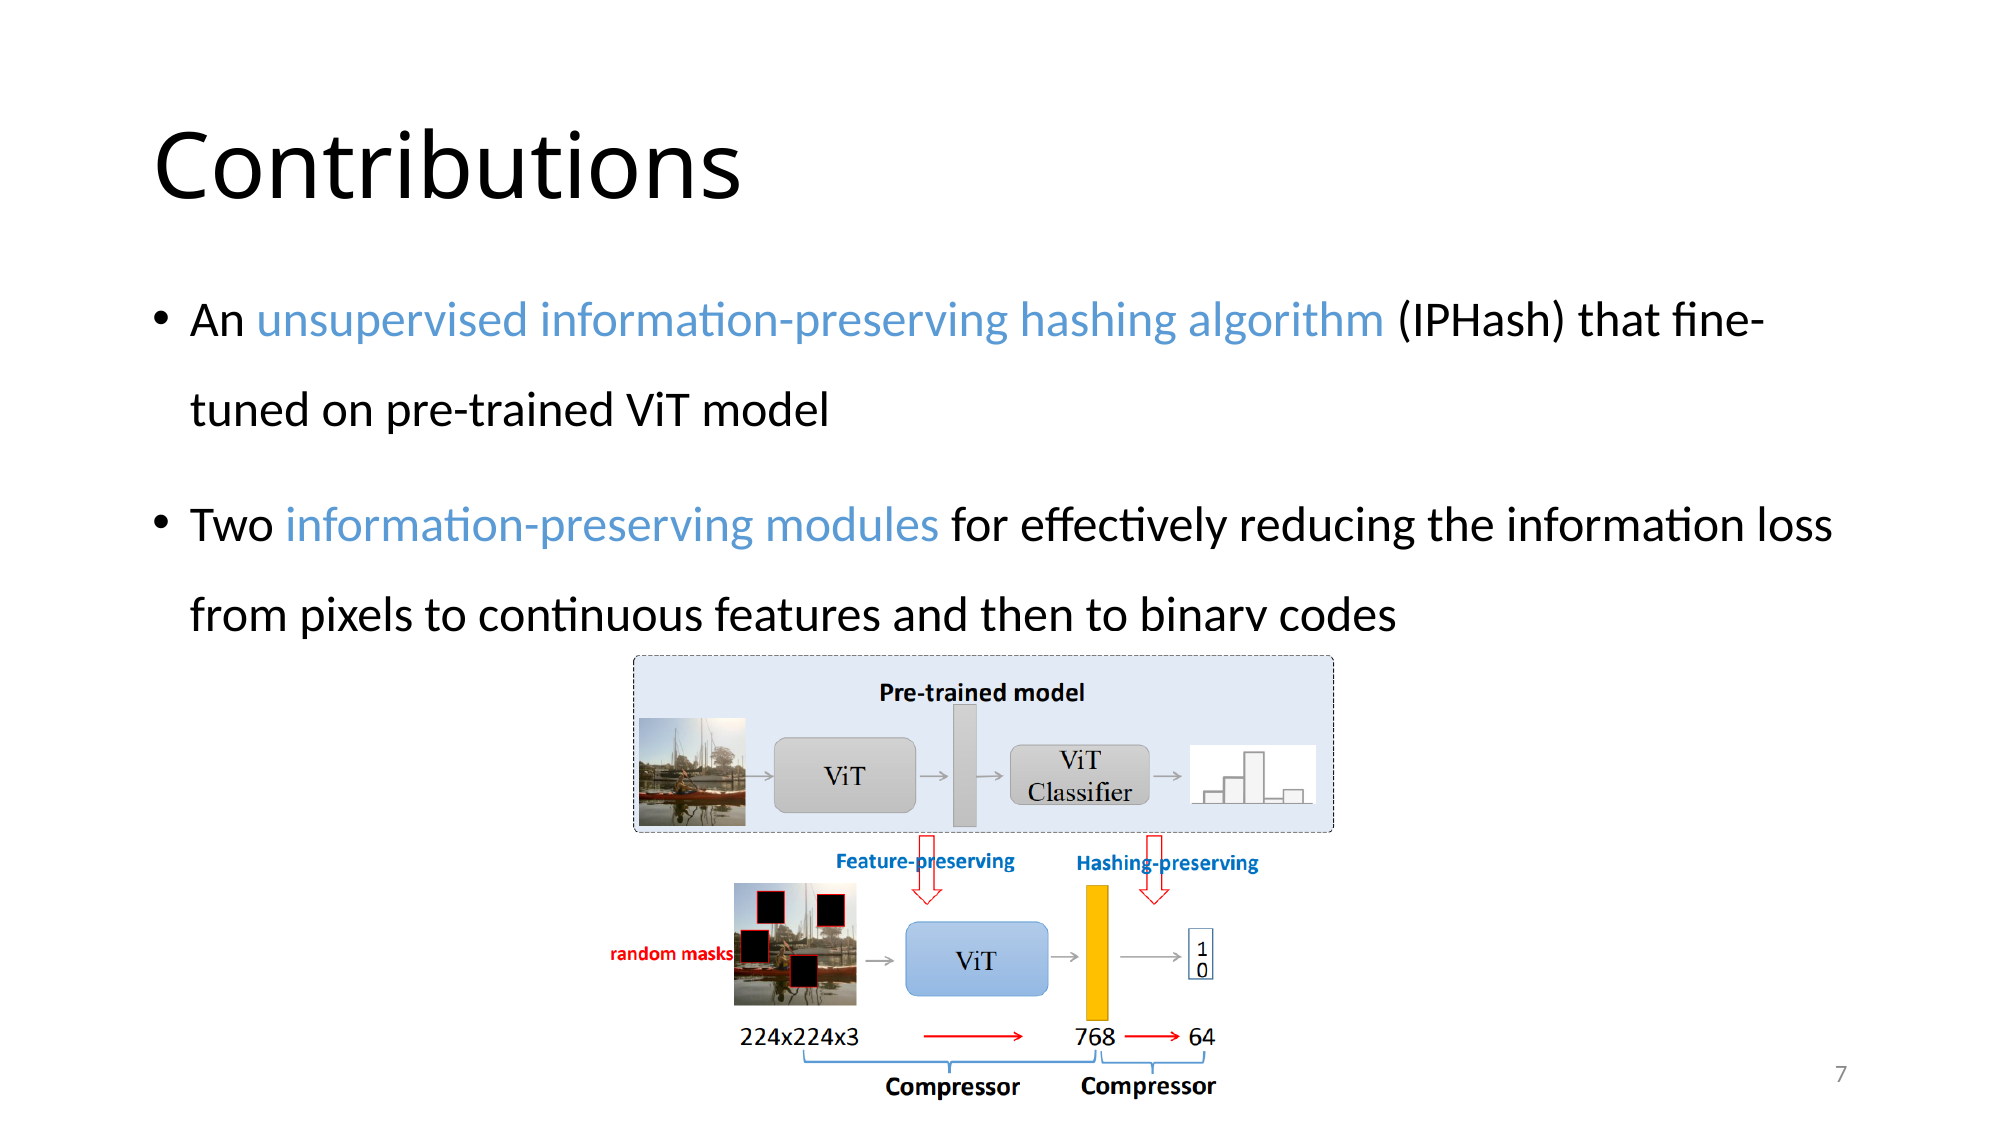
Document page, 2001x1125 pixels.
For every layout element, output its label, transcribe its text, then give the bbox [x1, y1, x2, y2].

title Contributions [137, 59, 1863, 249]
picture [587, 631, 1375, 1116]
slide_number 7 [1412, 1042, 1863, 1103]
list An unsupervised information-preserving hashing algorithm (IPHash) that fine-tuned on pre-trained ViT model Two information-preserving modules for effectively reducing the information loss from pixels to continuous features and then to binary codes [137, 249, 1863, 1014]
